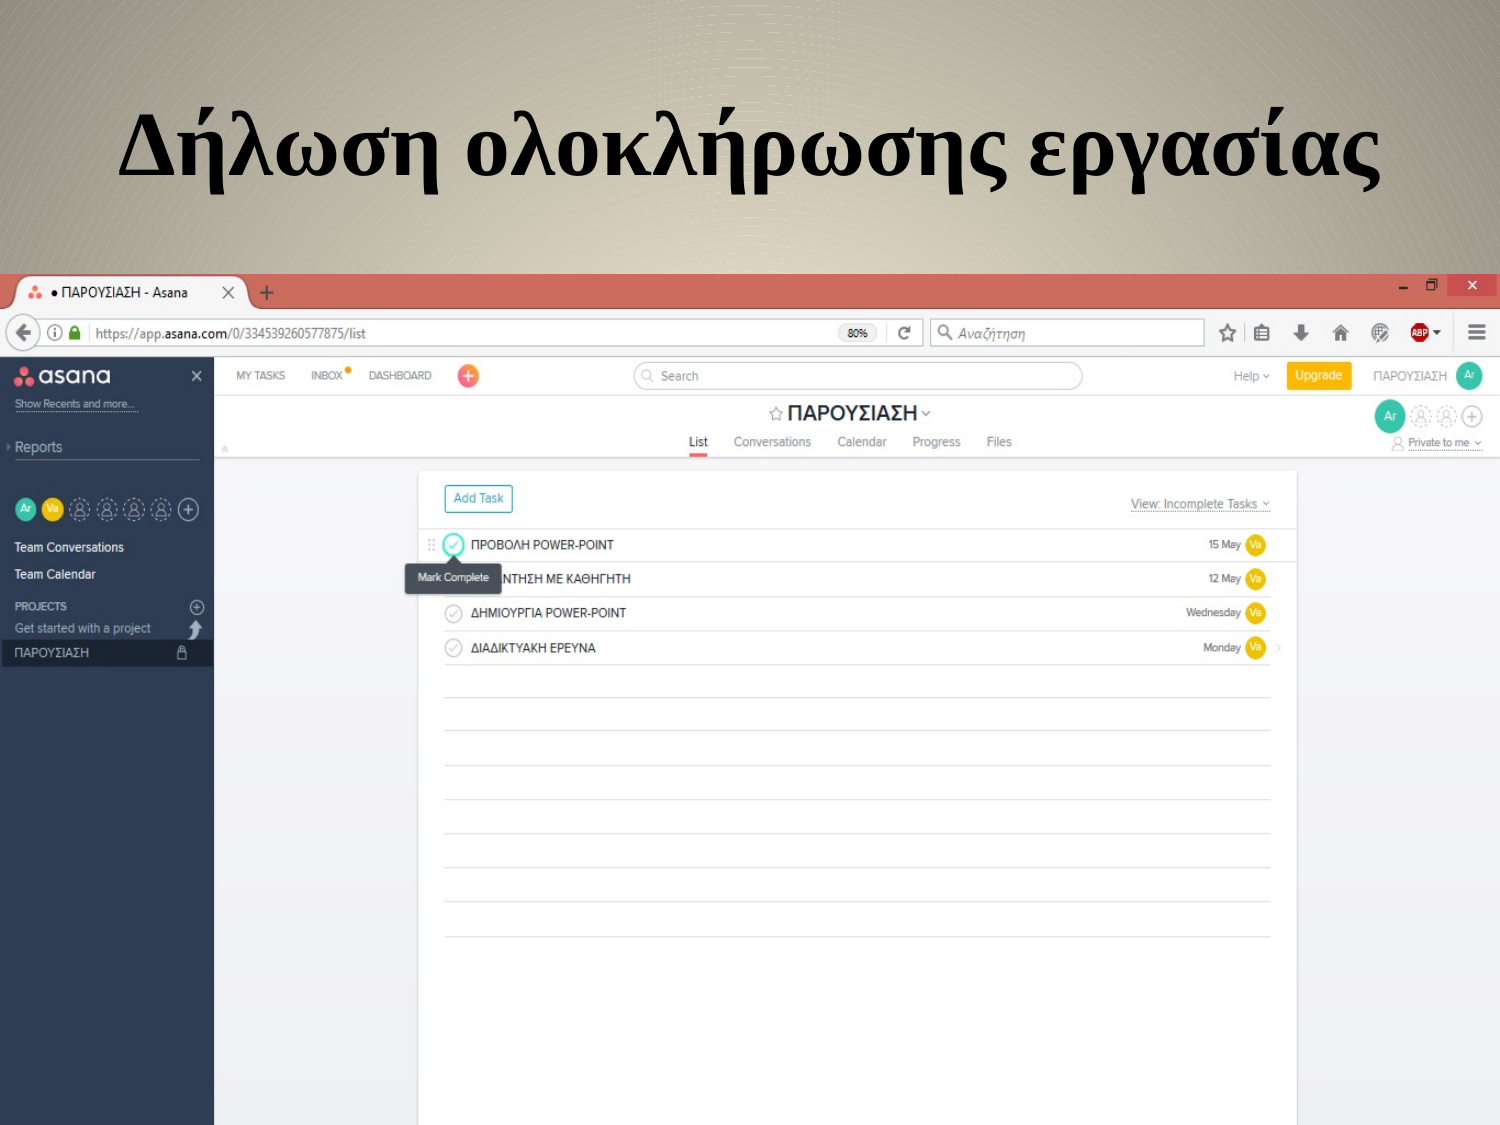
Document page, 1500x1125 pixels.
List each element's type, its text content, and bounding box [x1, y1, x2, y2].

title Δήλωση ολοκλήρωσης εργασίας [75, 45, 1425, 233]
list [0, 274, 1500, 1125]
